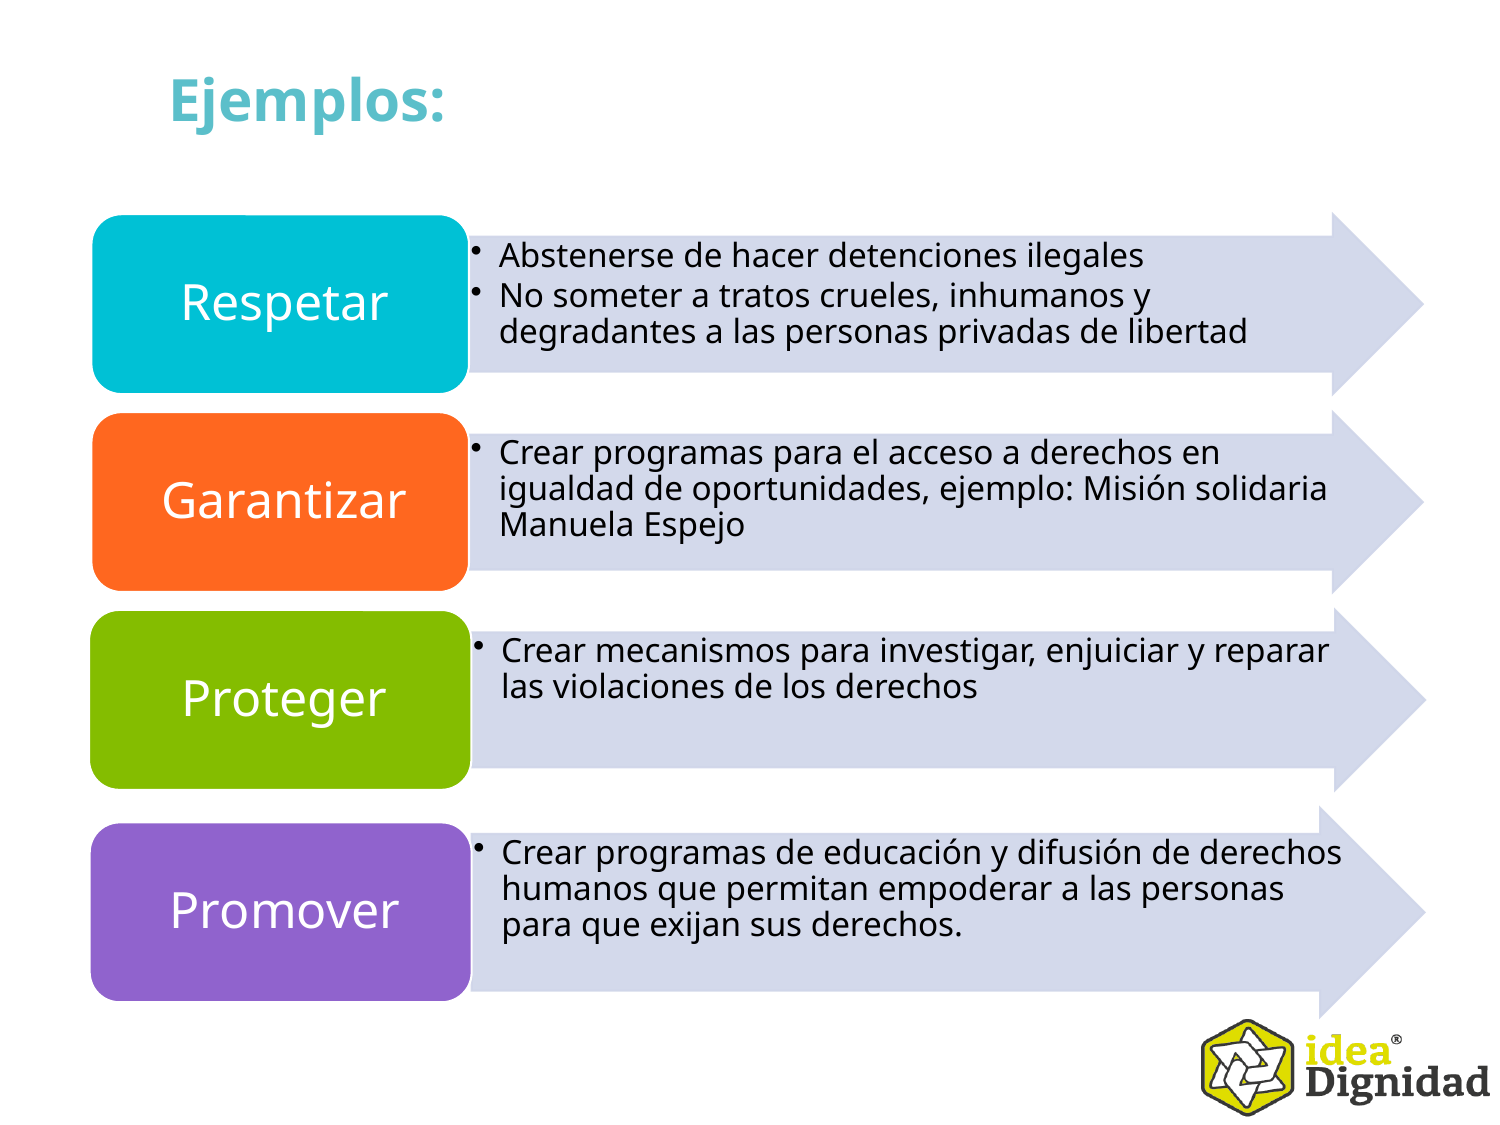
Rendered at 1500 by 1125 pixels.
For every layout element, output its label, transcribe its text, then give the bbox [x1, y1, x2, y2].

picture [1194, 1015, 1496, 1120]
text_box Ejemplos: [153, 55, 1167, 136]
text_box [37, 214, 1477, 1017]
